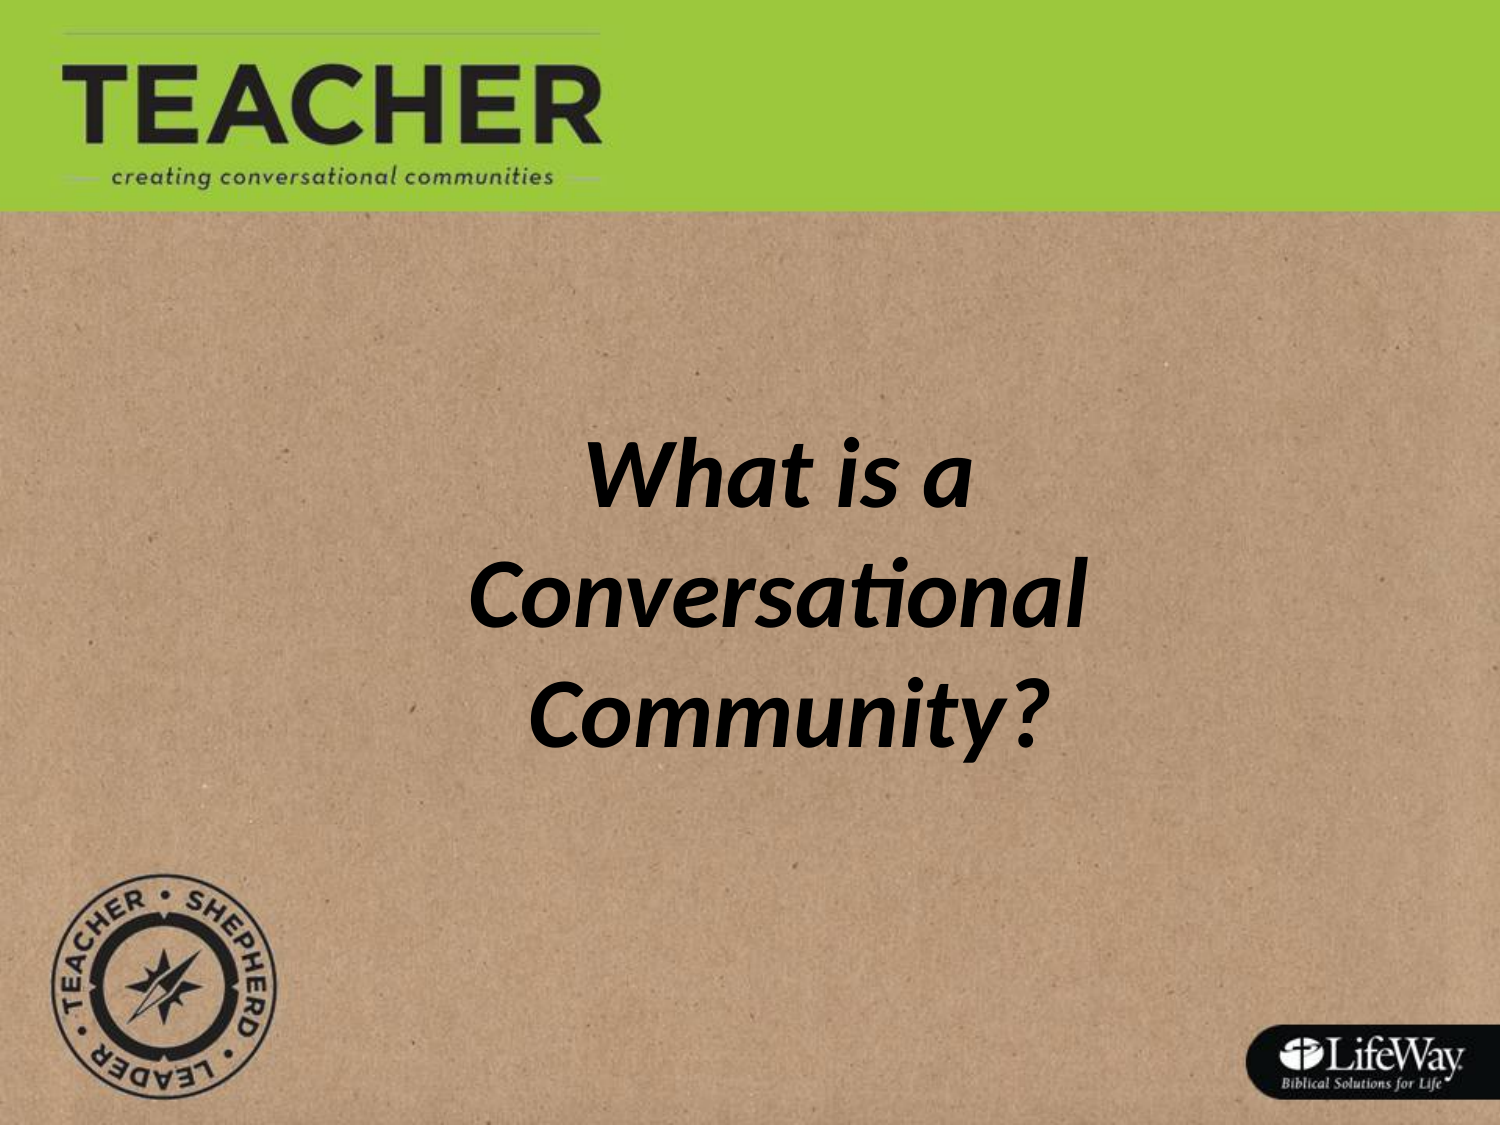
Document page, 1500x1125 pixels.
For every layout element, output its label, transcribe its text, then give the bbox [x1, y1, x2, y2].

text_box What is a Conversational Community? [454, 399, 1127, 775]
picture [0, 0, 1500, 1125]
